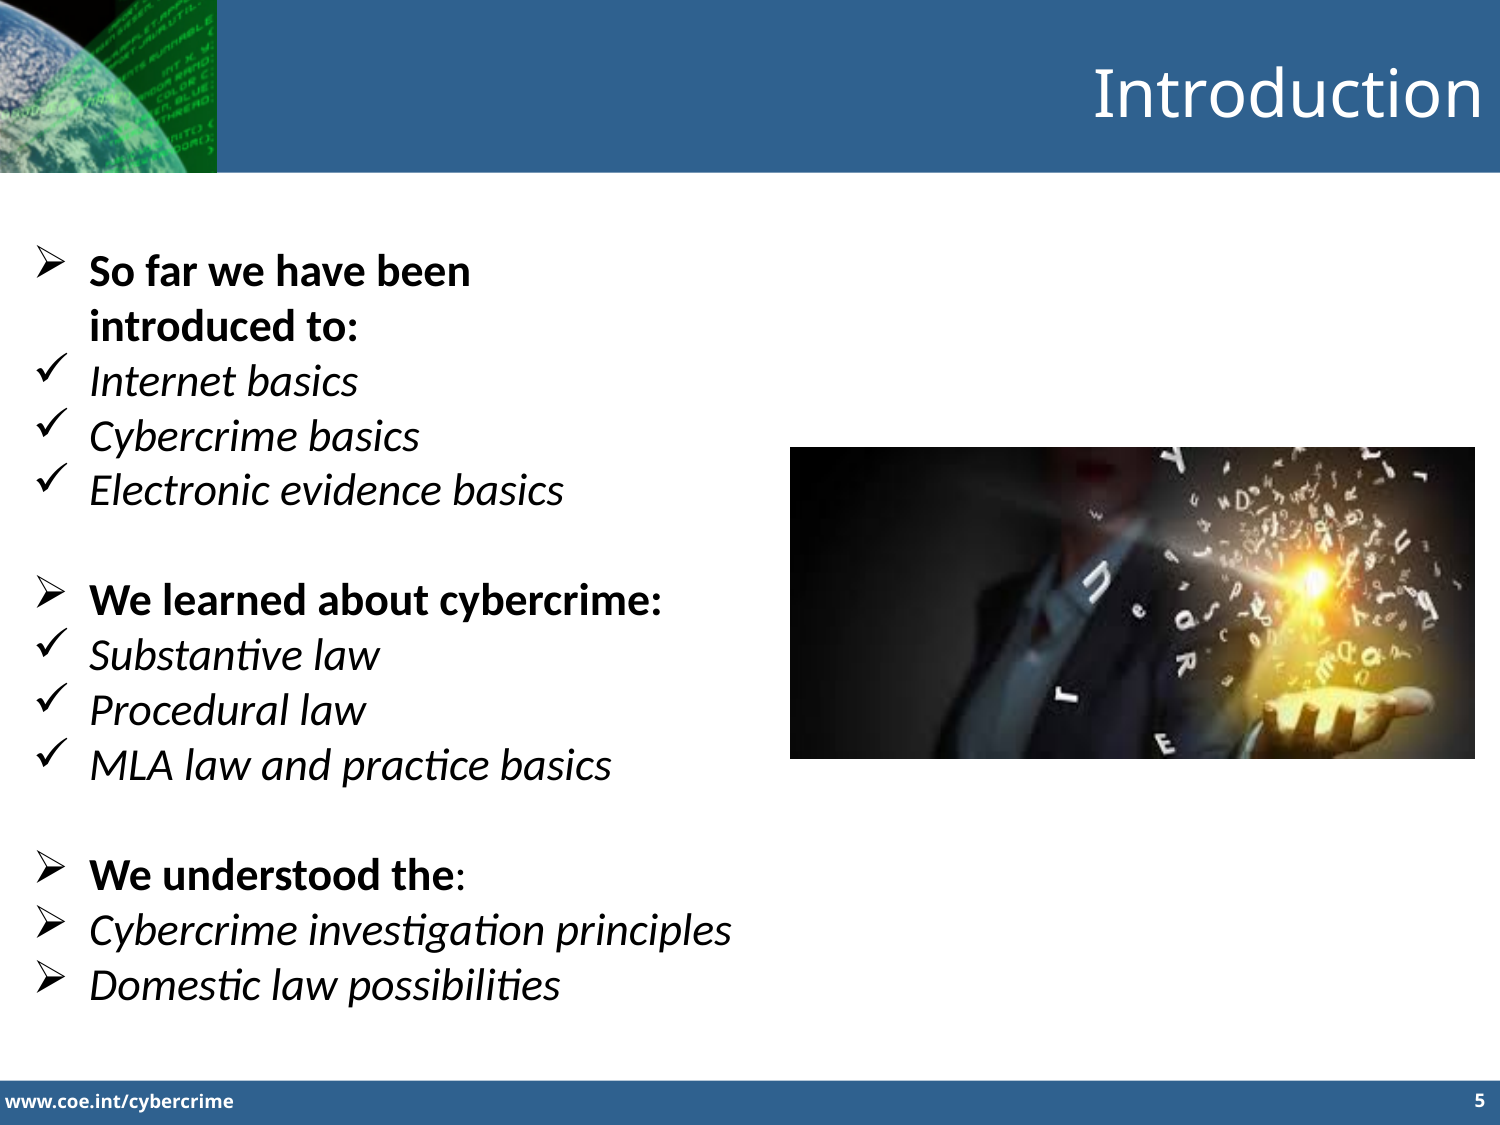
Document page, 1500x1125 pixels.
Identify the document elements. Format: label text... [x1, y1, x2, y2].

picture [790, 447, 1475, 759]
text_box So far we have been introduced to: Internet basics Cybercrime basics Electronic evidence basics We learned about cybercrime: Substantive law Procedural law MLA law and practice basics We understood the: Cybercrime investigation principles Domestic law possibilities [18, 232, 769, 1018]
text_box Introduction [325, 15, 1500, 168]
picture [0, 1, 217, 173]
slide_number 5 [1149, 1081, 1500, 1125]
